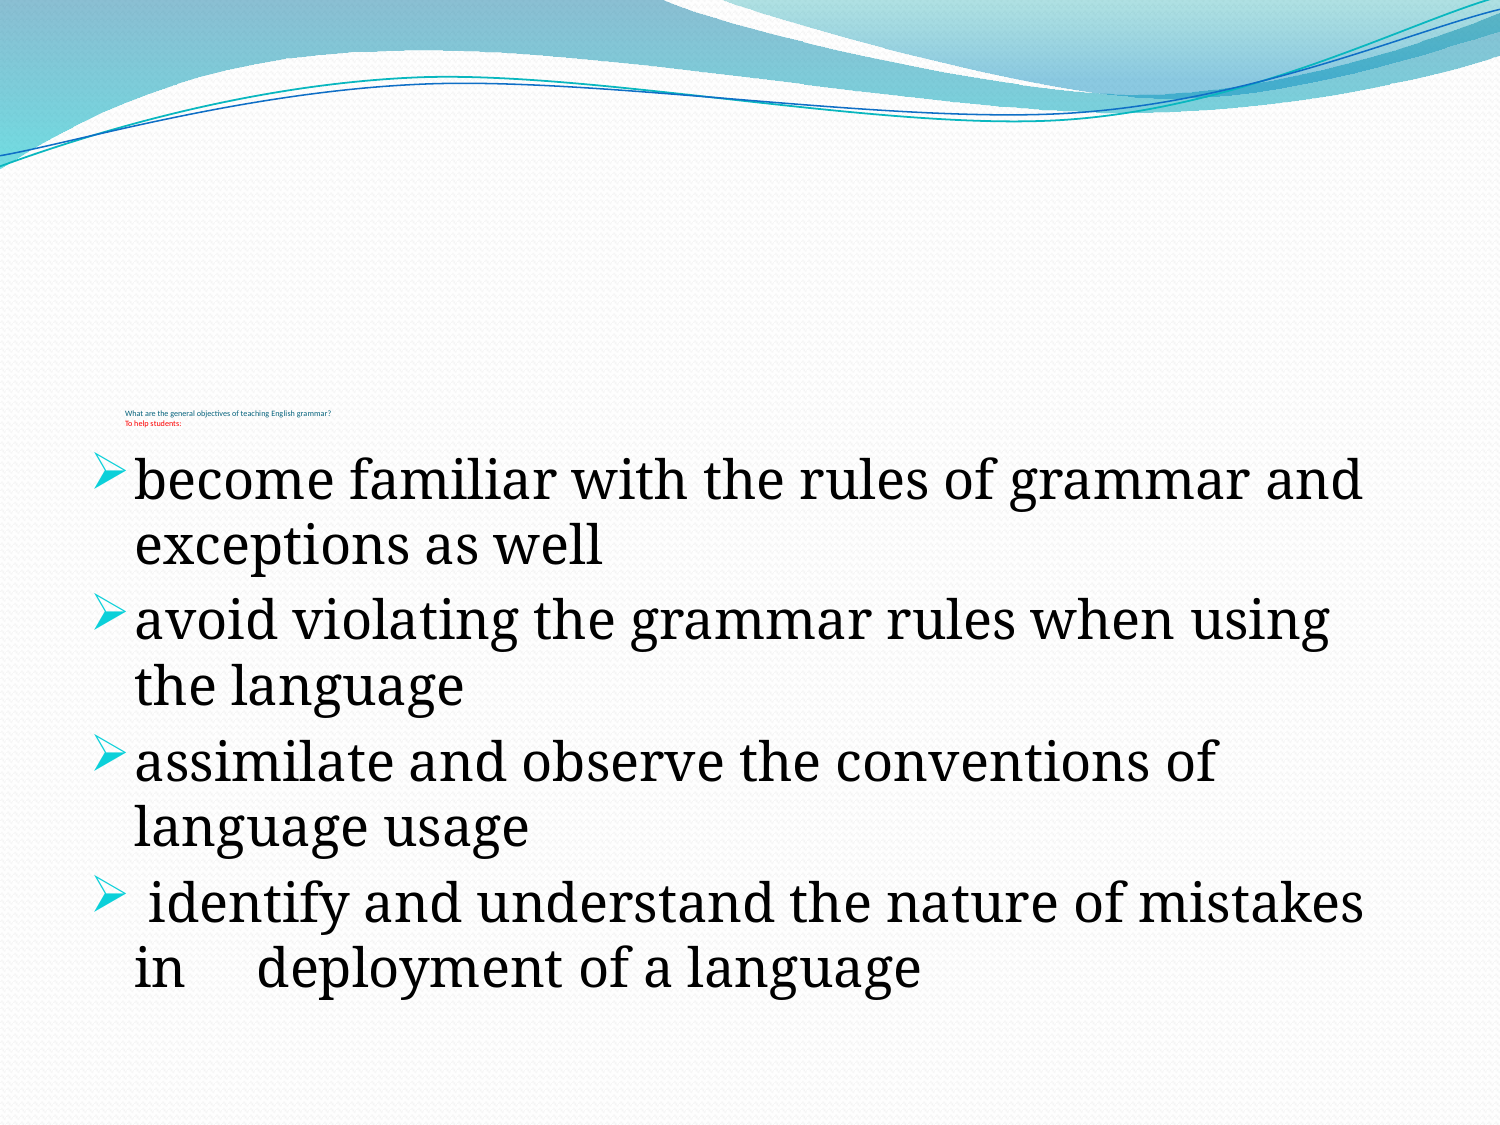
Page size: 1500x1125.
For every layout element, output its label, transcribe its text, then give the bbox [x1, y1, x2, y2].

title What are the general objectives of teaching English grammar? To help students: [125, 112, 1450, 428]
list become familiar with the rules of grammar and exceptions as well avoid violating the grammar rules when using the language assimilate and observe the conventions of language usage identify and understand the nature of mistakes in deployment of a language [75, 437, 1425, 1125]
